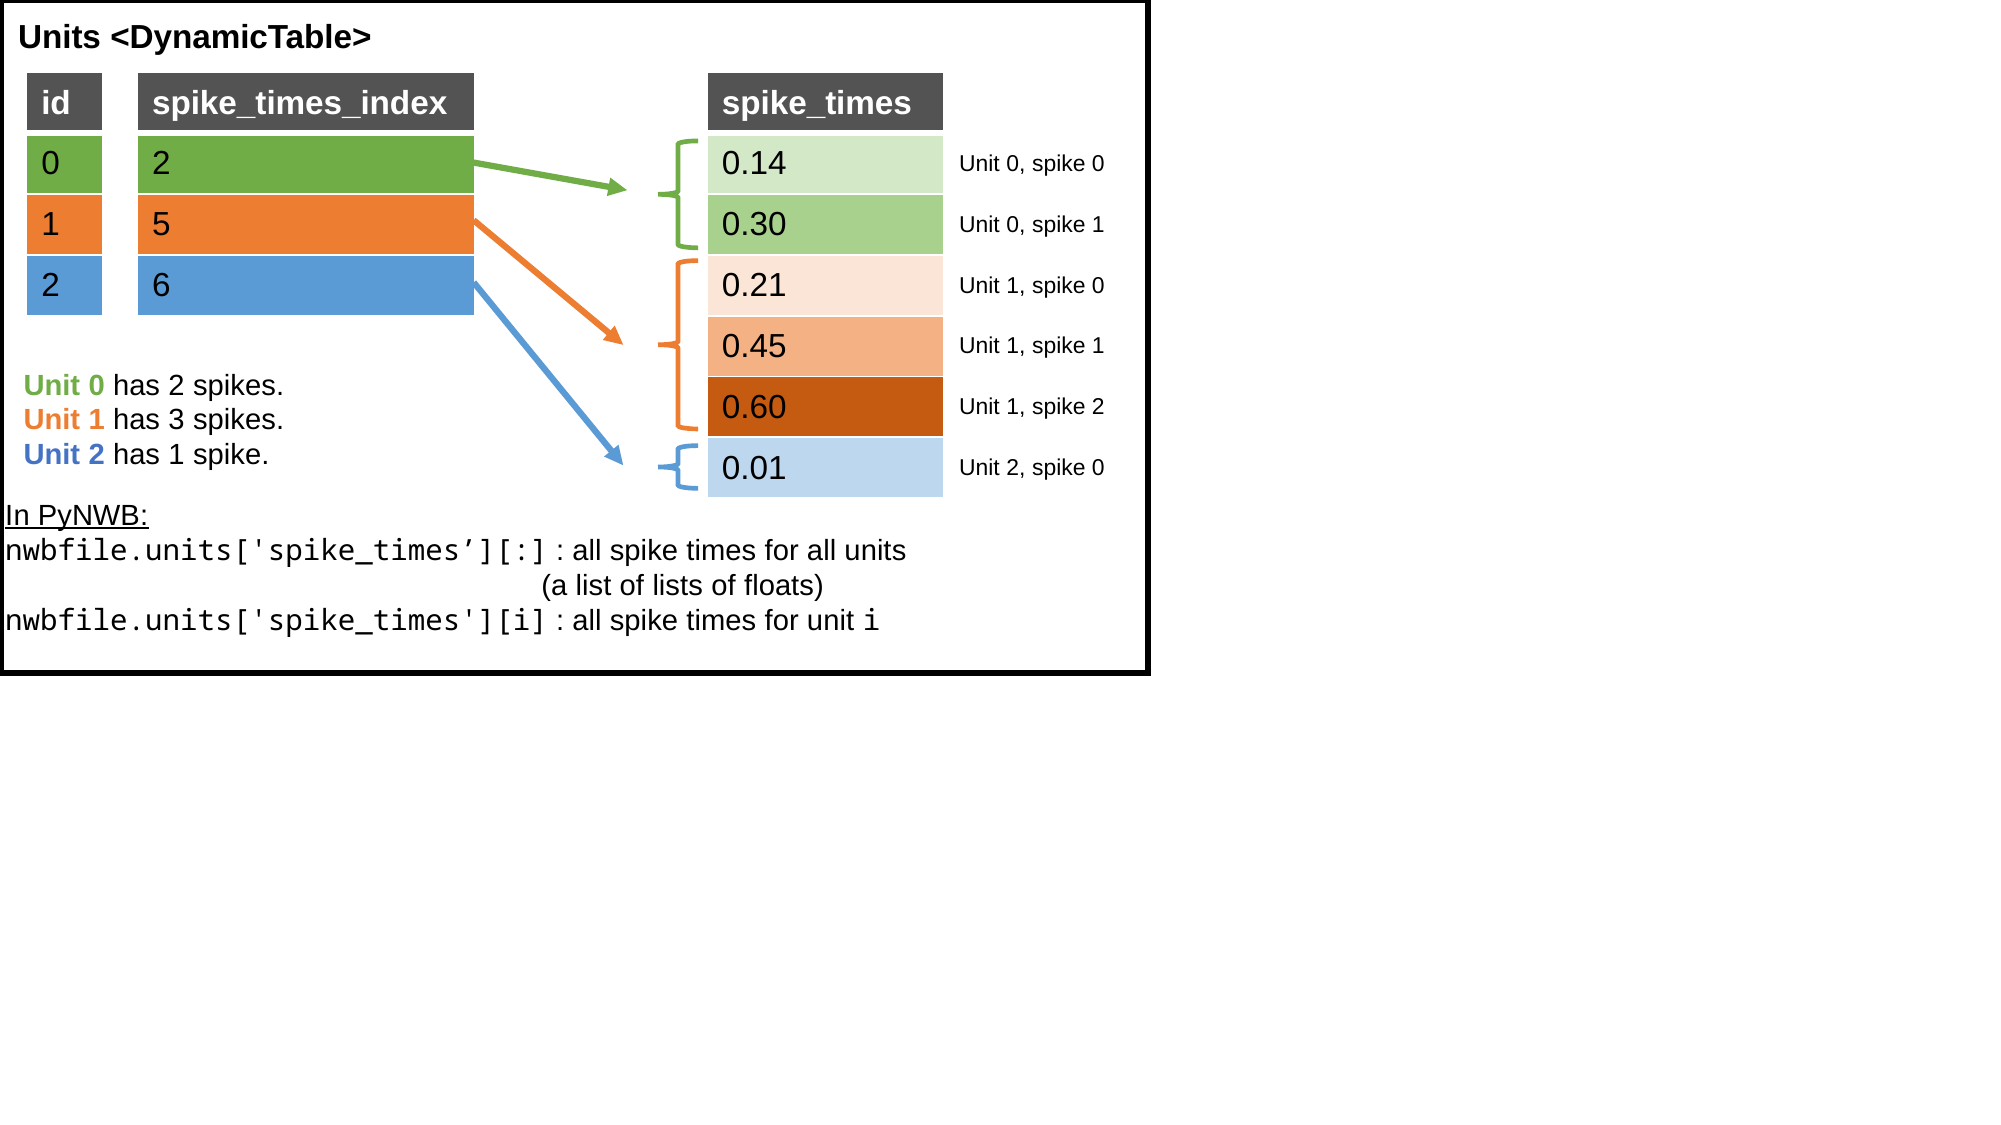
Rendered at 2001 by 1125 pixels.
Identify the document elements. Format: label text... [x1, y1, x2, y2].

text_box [473, 220, 624, 282]
text_box [0, 0, 1149, 674]
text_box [473, 282, 624, 466]
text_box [473, 162, 628, 191]
text_box Units <DynamicTable> [3, 8, 388, 63]
